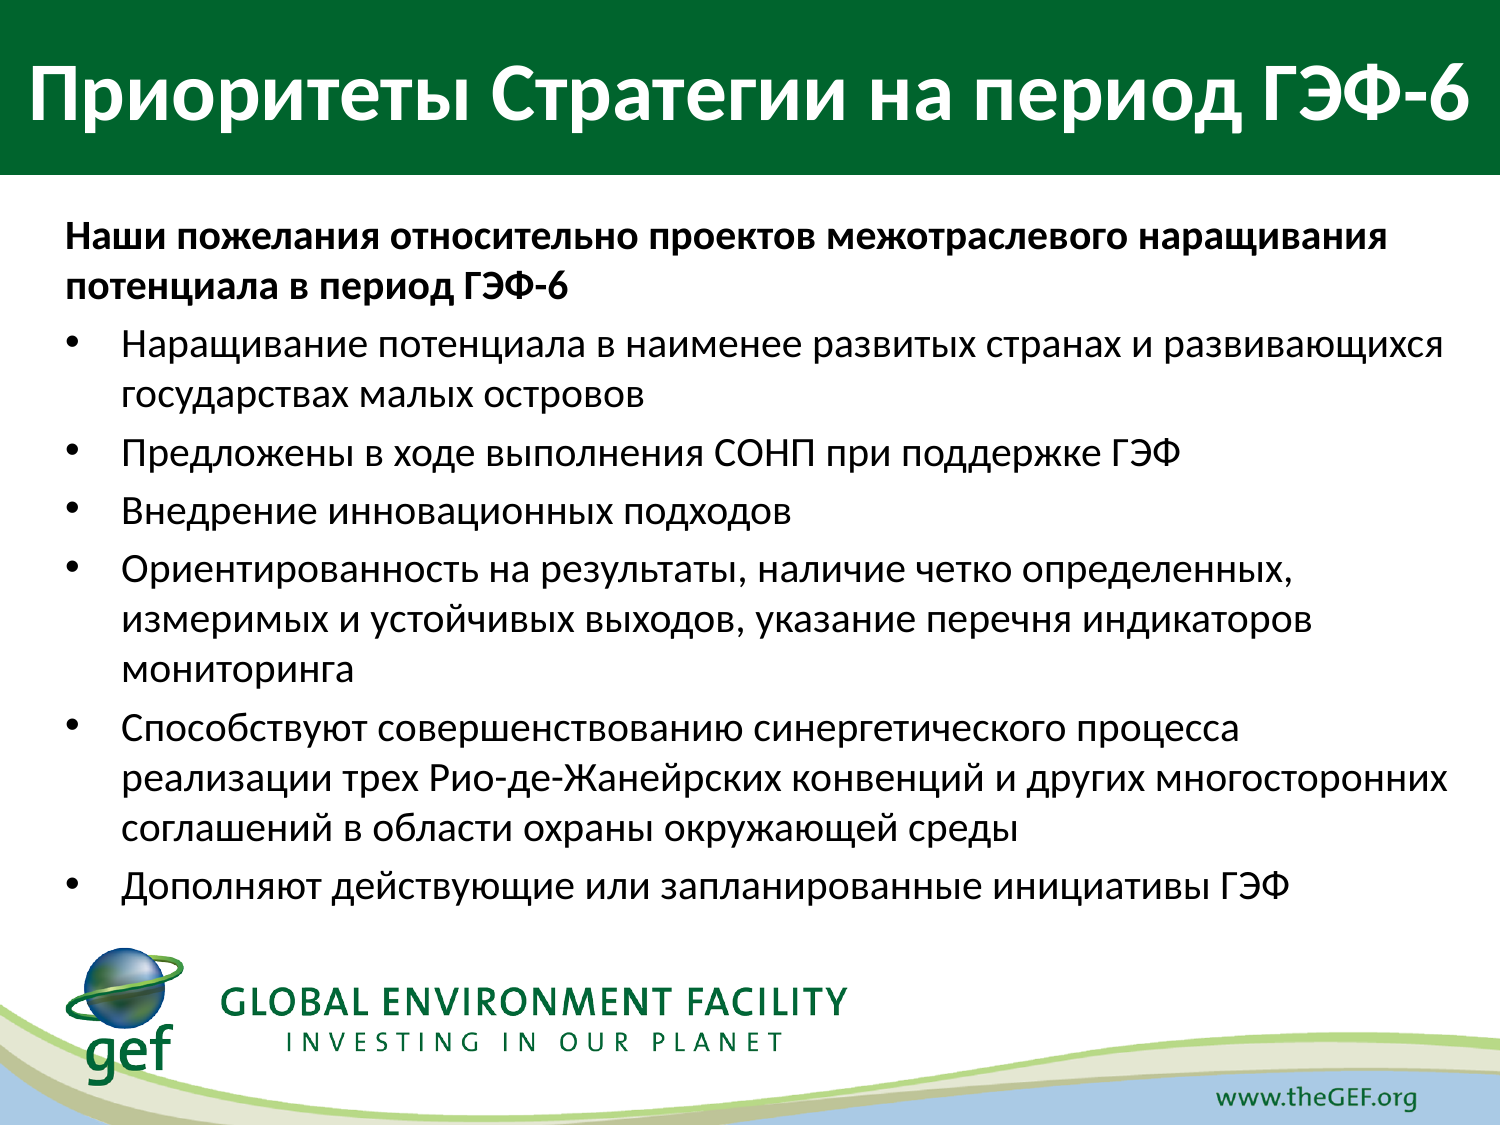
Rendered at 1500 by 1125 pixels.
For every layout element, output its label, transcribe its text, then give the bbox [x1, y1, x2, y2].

list Наши пожелания относительно проектов межотраслевого наращивания потенциала в период ГЭФ-6 Наращивание потенциала в наименее развитых странах и развивающихся государствах малых островов Предложены в ходе выполнения СОНП при поддержке ГЭФ Внедрение инновационных подходов Ориентированность на результаты, наличие четко определенных, измеримых и устойчивых выходов, указание перечня индикаторов мониторинга Способствуют совершенствованию синергетического процесса реализации трех Рио-де-Жанейрских конвенций и других многосторонних соглашений в области охраны окружающей среды Дополняют действующие или запланированные инициативы ГЭФ [50, 200, 1475, 888]
text_box Приоритеты Стратегии на период ГЭФ-6 [0, 0, 1500, 175]
picture [0, 920, 1500, 1125]
